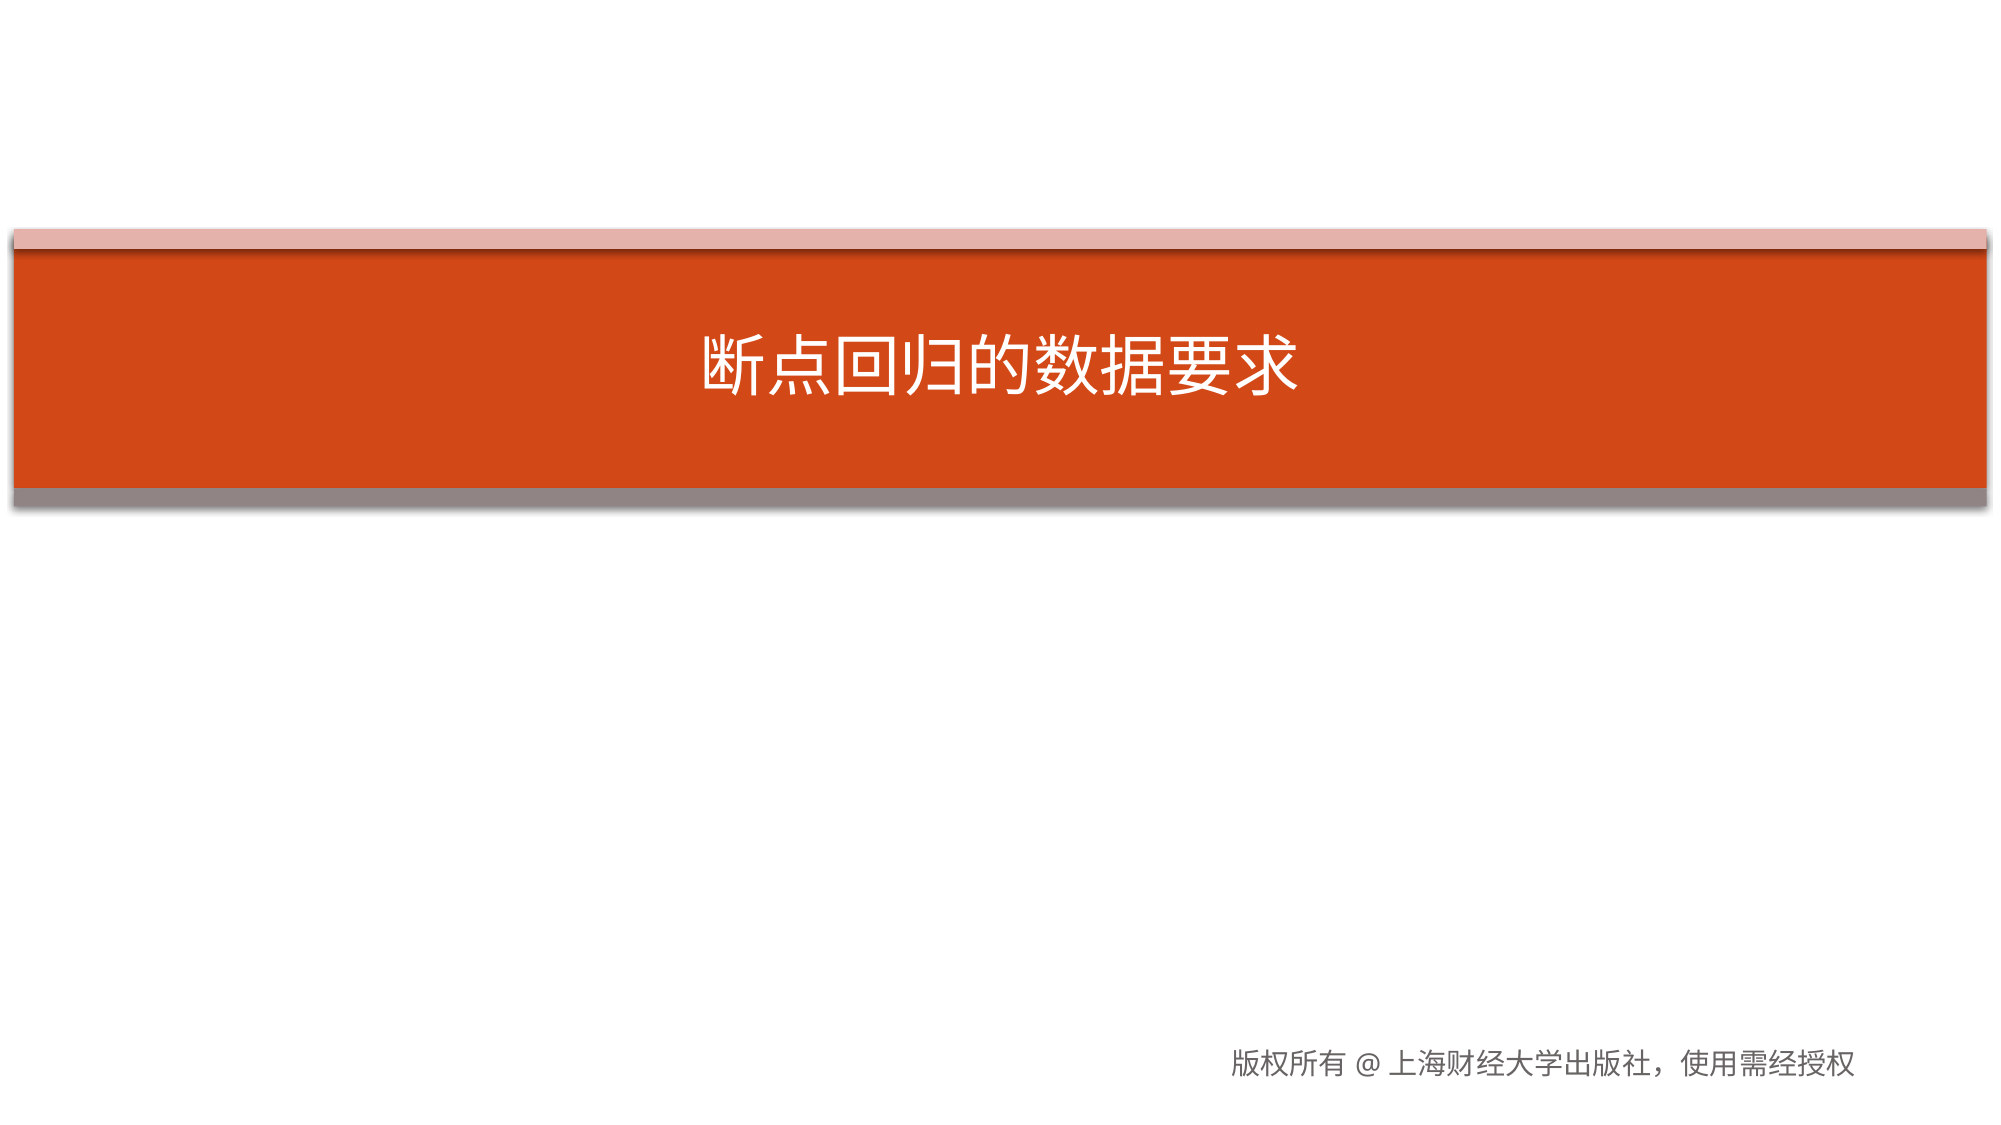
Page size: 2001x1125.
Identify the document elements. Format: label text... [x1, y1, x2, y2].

title 断点回归的数据要求 [99, 247, 1900, 489]
footer 版权所有@上海财经大学出版社，使用需经授权 [1110, 1025, 1978, 1101]
